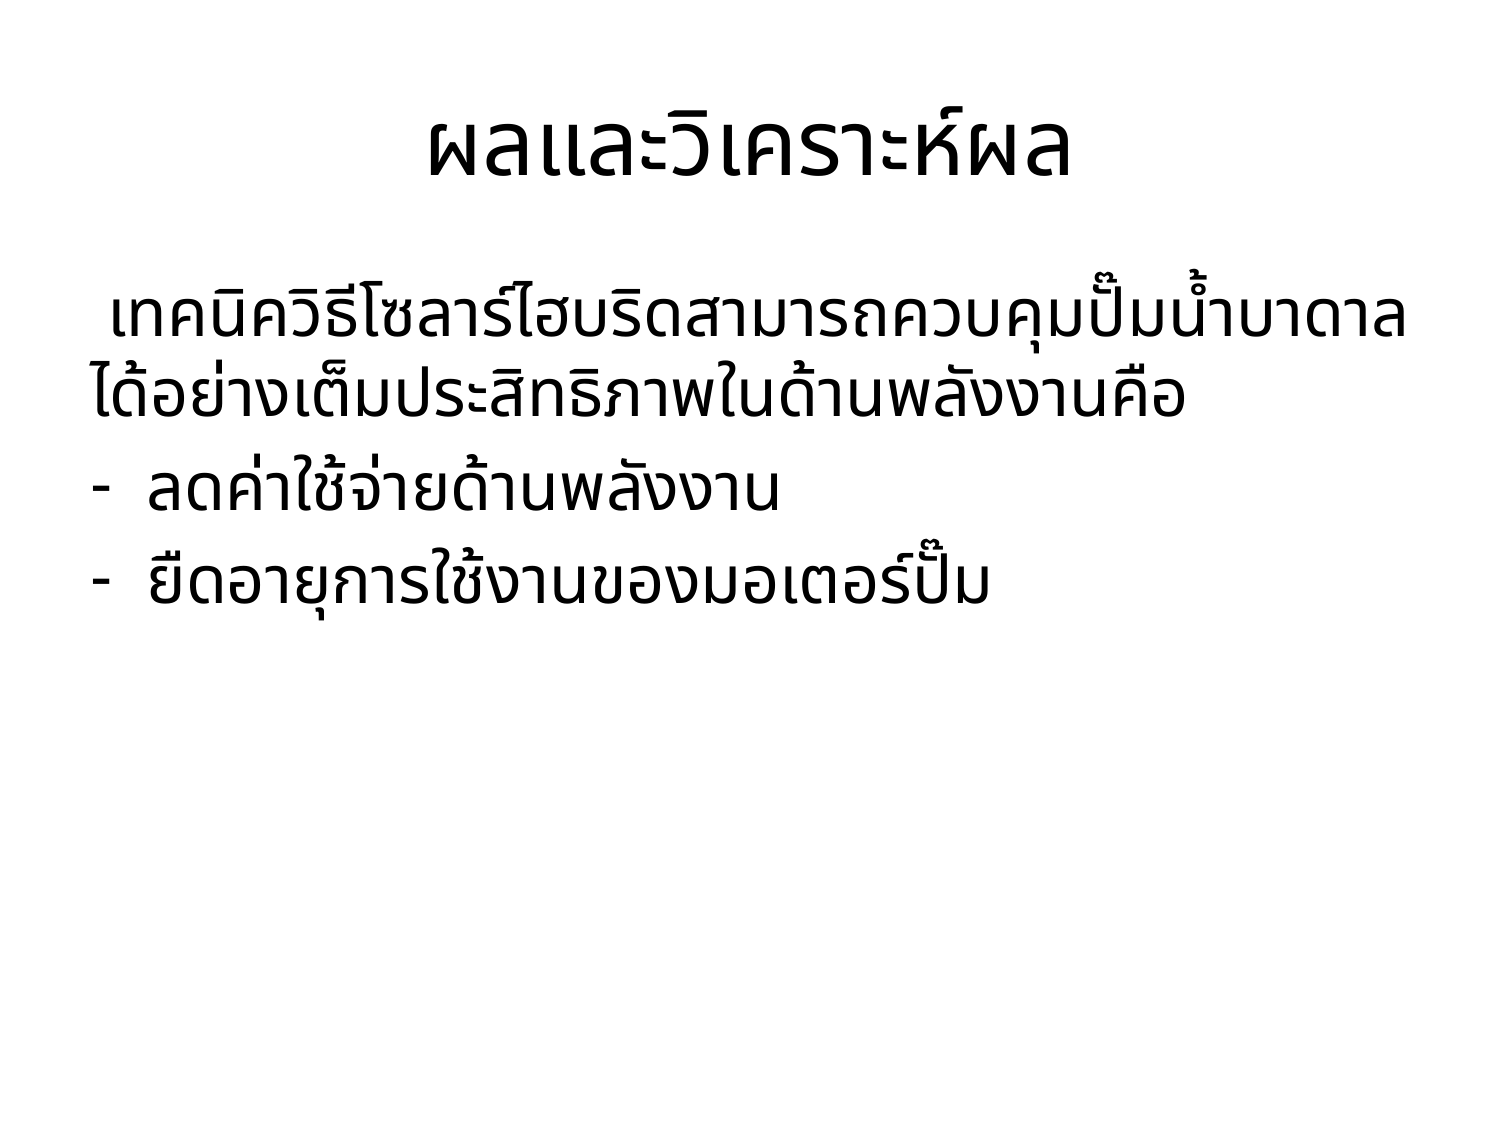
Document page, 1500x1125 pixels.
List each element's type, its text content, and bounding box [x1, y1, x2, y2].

title ผลและวิเคราะห์ผล [75, 45, 1425, 233]
list เทคนิควิธีโซลาร์ไฮบริดสามารถควบคุมปั๊มน้ำบาดาลได้อย่างเต็มประสิทธิภาพในด้านพลังงานคือ ลดค่าใช้จ่ายด้านพลังงาน ยืดอายุการใช้งานของมอเตอร์ปั๊ม [75, 262, 1425, 1005]
